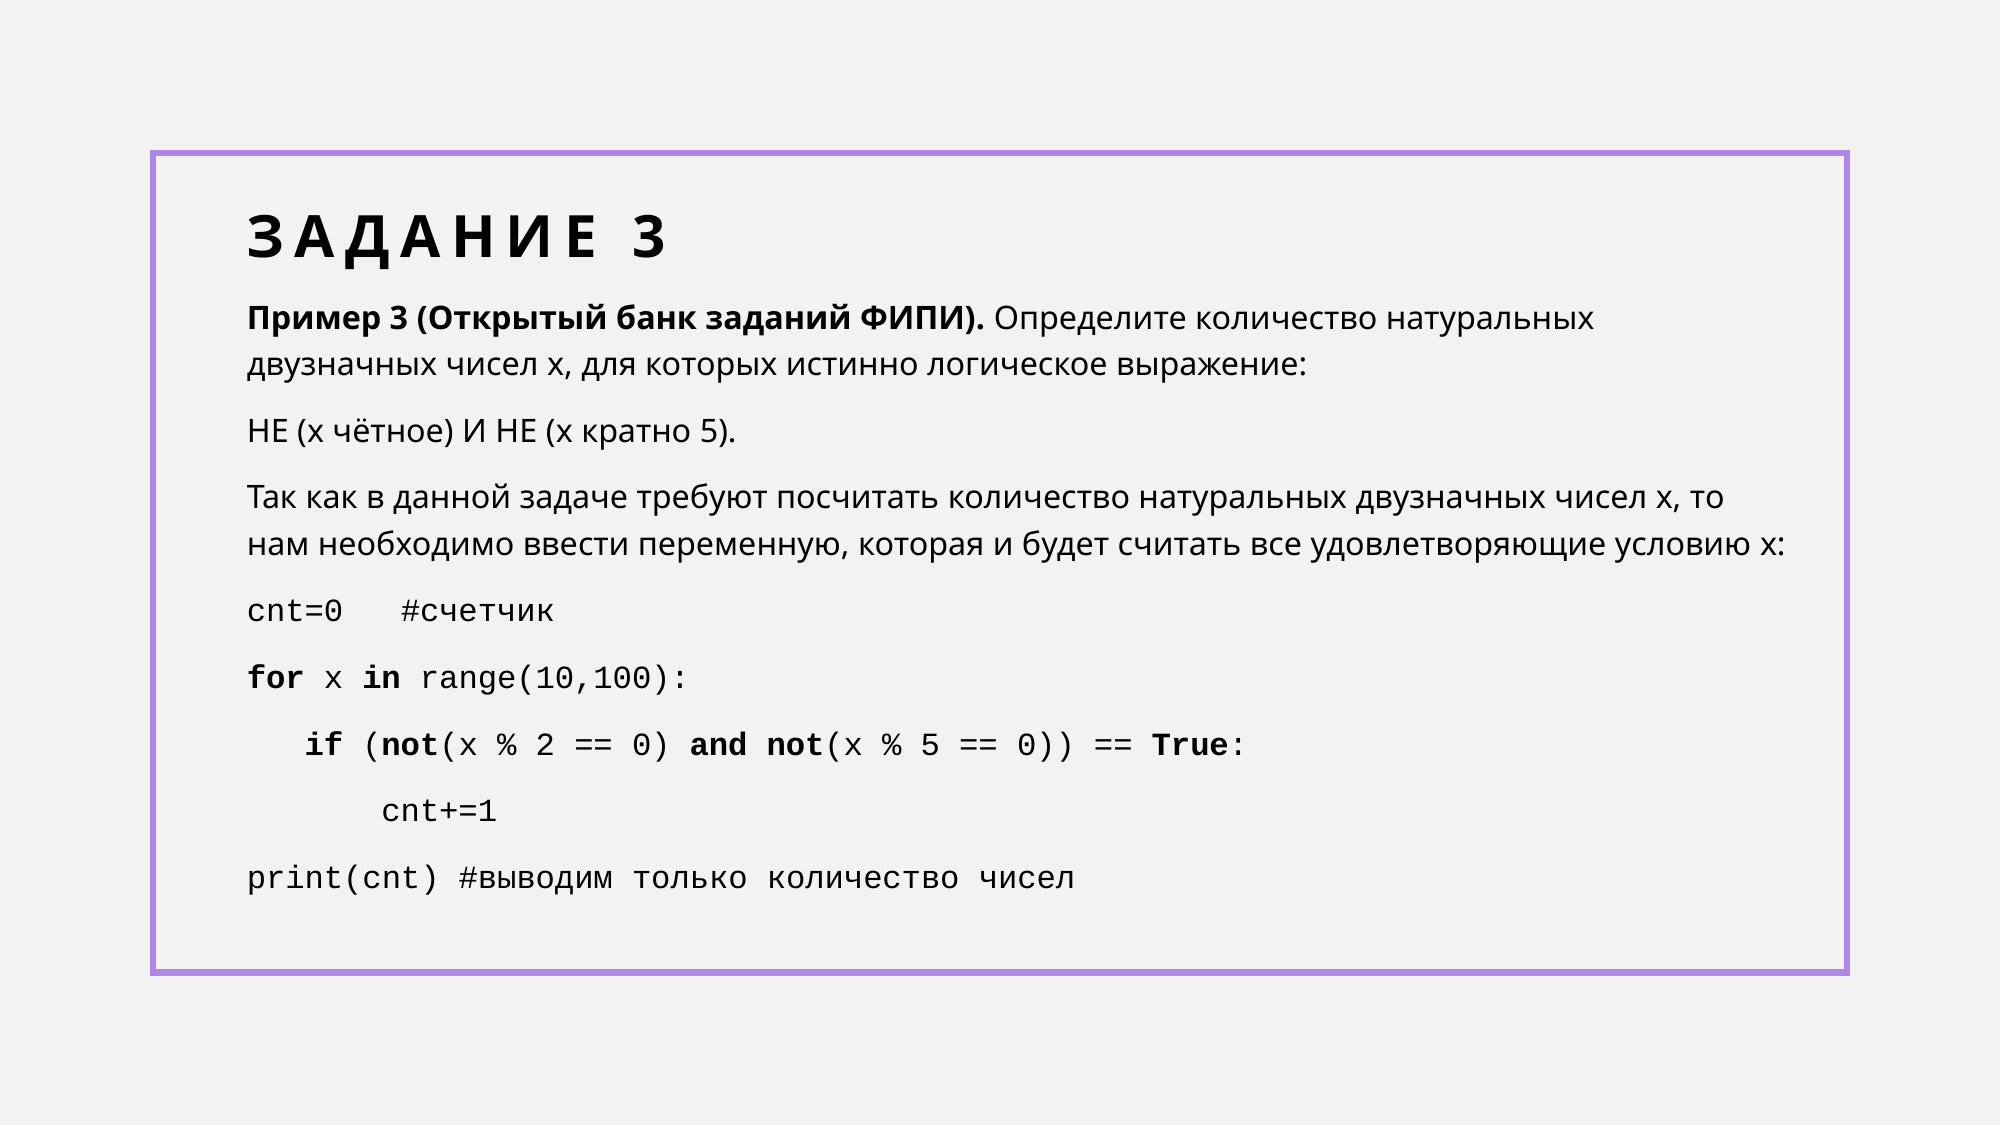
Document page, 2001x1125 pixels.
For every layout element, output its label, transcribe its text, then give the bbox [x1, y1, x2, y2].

title Задание 3 [231, 100, 1705, 278]
list Пример 3 (Открытый банк заданий ФИПИ). Определите количество натуральных двузначных чисел x, для которых истинно логическое выражение: НЕ (x чётное) И НЕ (x кратно 5). Так как в данной задаче требуют посчитать количество натуральных двузначных чисел x, то нам необходимо ввести переменную, которая и будет считать все удовлетворяющие условию x: cnt=0 #счетчик for x in range(10,100): if (not(x % 2 == 0) and not(x % 5 == 0)) == True: cnt+=1 print(cnt) #выводим только количество чисел [231, 281, 1802, 936]
